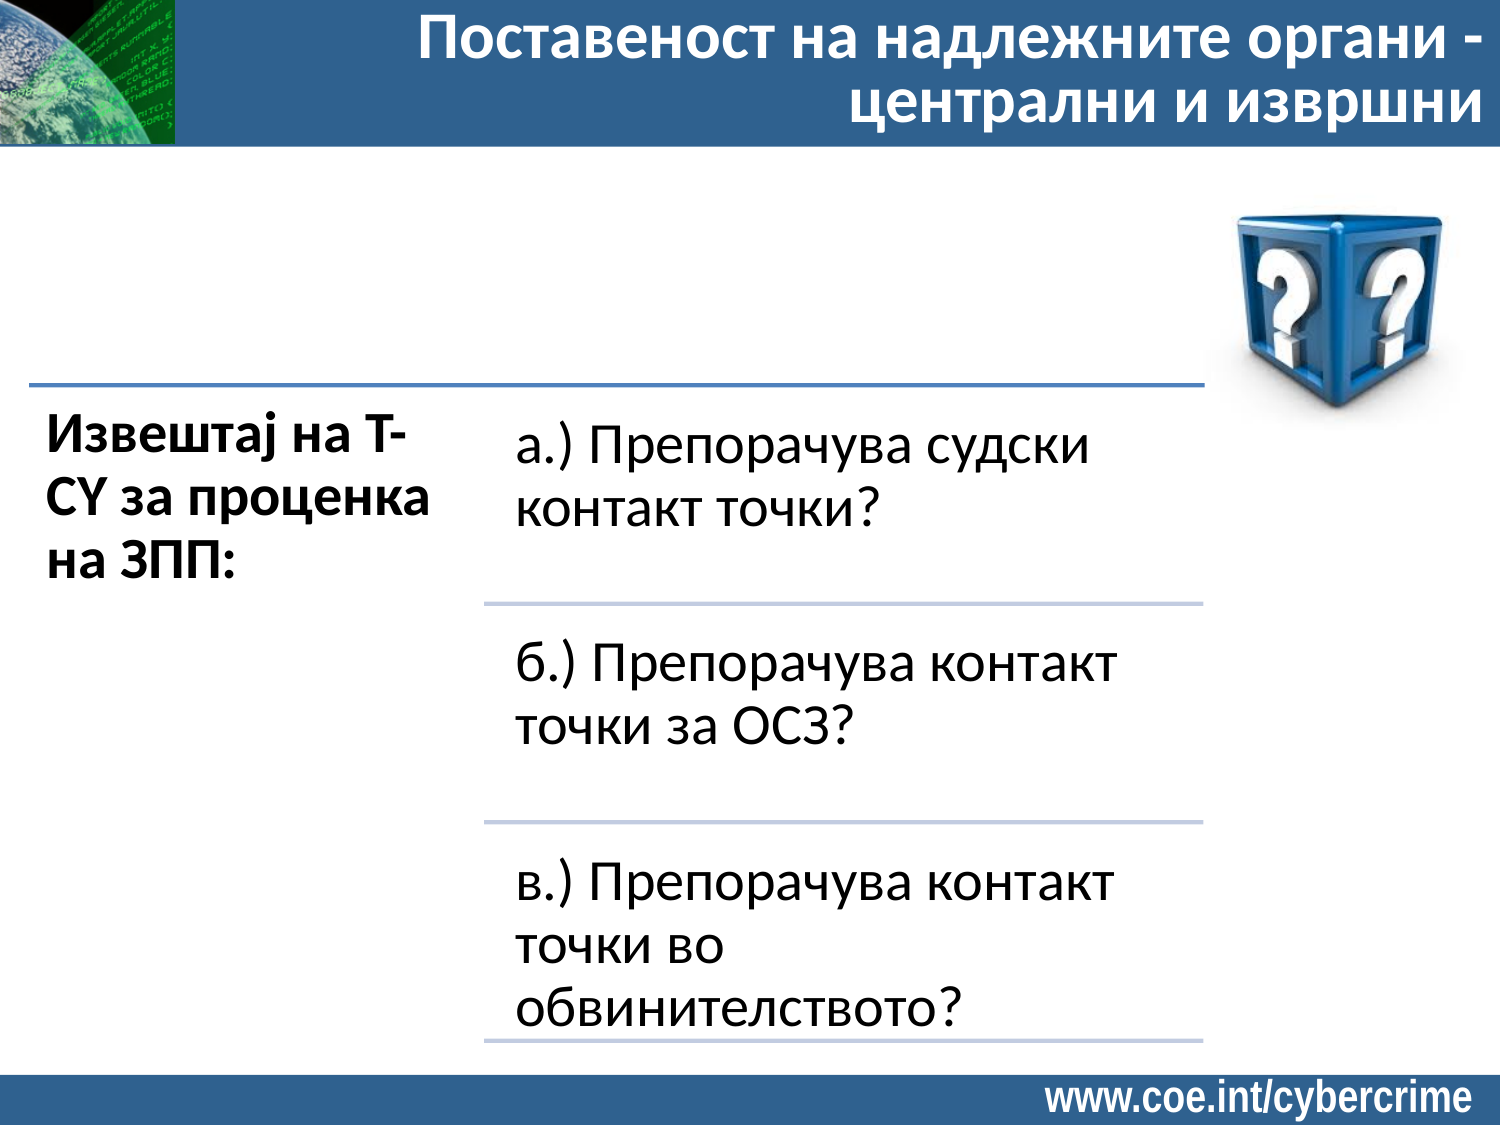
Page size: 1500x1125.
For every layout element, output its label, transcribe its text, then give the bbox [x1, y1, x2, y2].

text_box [28, 384, 1205, 1052]
text_box Поставеност на надлежните органи - централни и извршни [177, 0, 1500, 149]
text_box www.coe.int/cybercrime [1030, 1059, 1500, 1125]
picture [1189, 154, 1481, 445]
text_box [0, 1073, 1030, 1125]
picture [0, 0, 175, 144]
